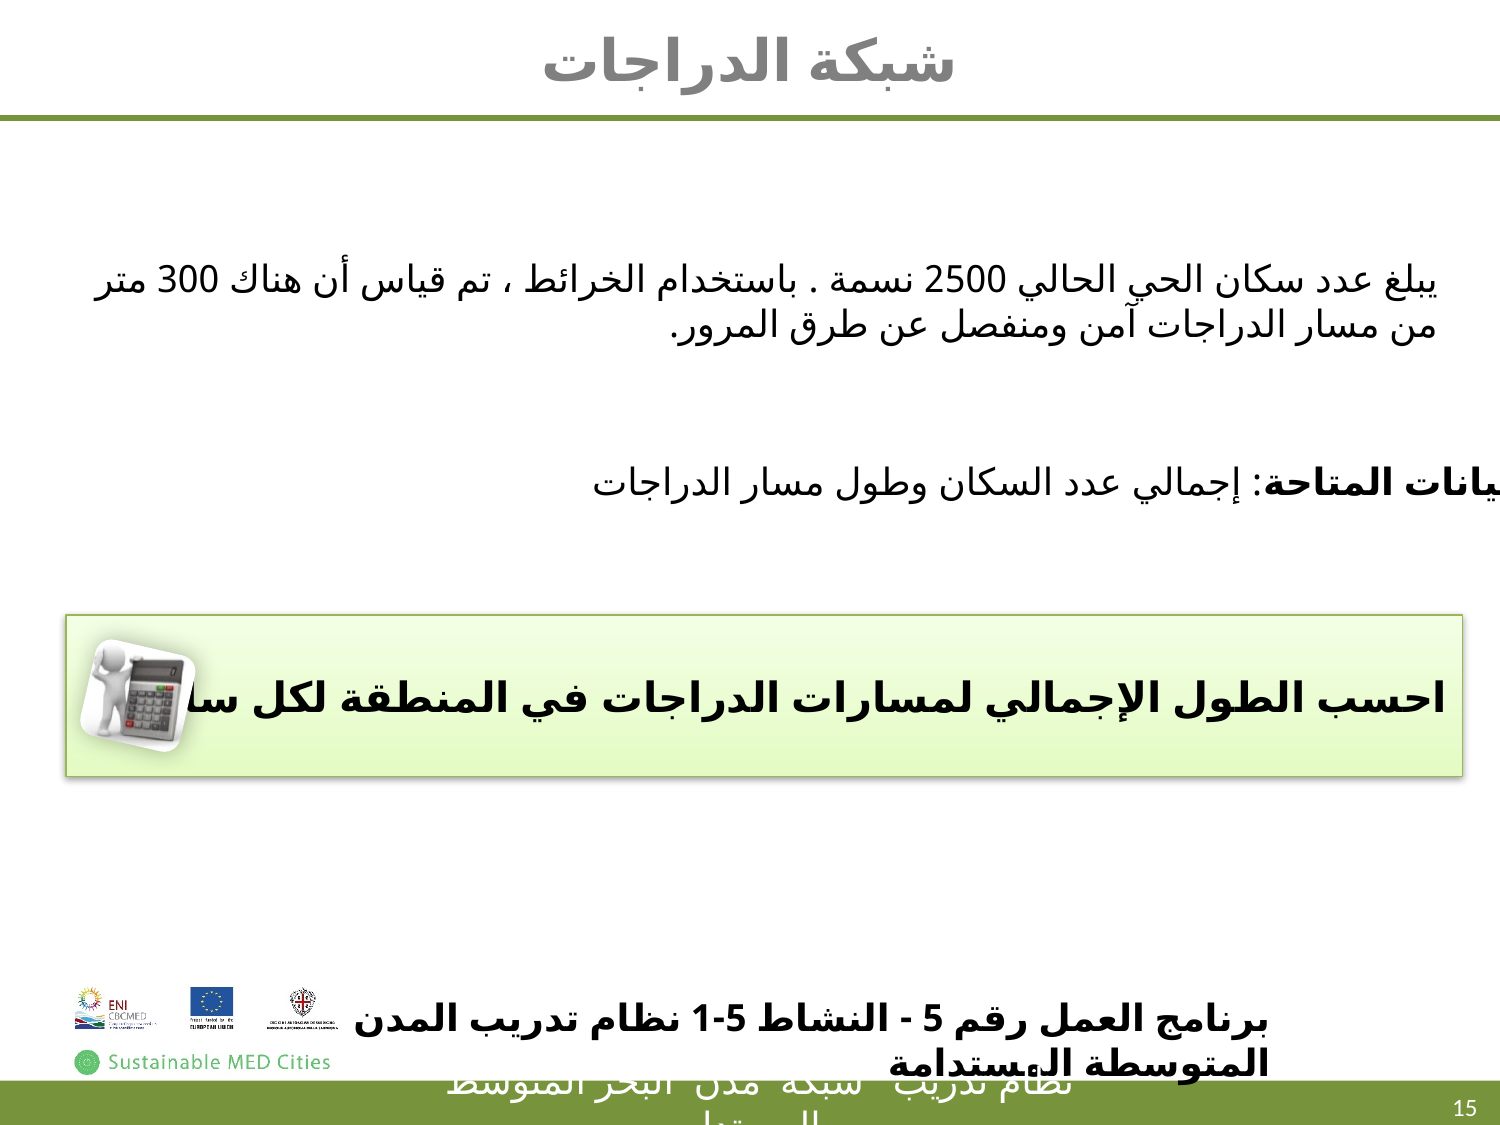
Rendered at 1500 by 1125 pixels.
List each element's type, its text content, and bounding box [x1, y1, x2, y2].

text_box احسب الطول الإجمالي لمسارات الدراجات في المنطقة لكل ساكن. [65, 614, 1463, 777]
text_box نظام تدريب شبكة مدن البحر المتوسط المستدام [338, 1081, 1162, 1123]
picture [80, 639, 196, 752]
slide_number 15 [1142, 1076, 1493, 1125]
title شبكة الدراجات [0, 0, 1500, 117]
text_box برنامج العمل رقم 5 - النشاط 5-1 نظام تدريب المدن المتوسطة المستدامة [261, 986, 1286, 1092]
text_box البيانات المتاحة: إجمالي عدد السكان وطول مسار الدراجات [577, 450, 1500, 511]
picture [62, 978, 356, 1080]
text_box يبلغ عدد سكان الحي الحالي 2500 نسمة . باستخدام الخرائط ، تم قياس أن هناك 300 متر من مسار الدراجات آمن ومنفصل عن طرق المرور. [46, 247, 1454, 352]
